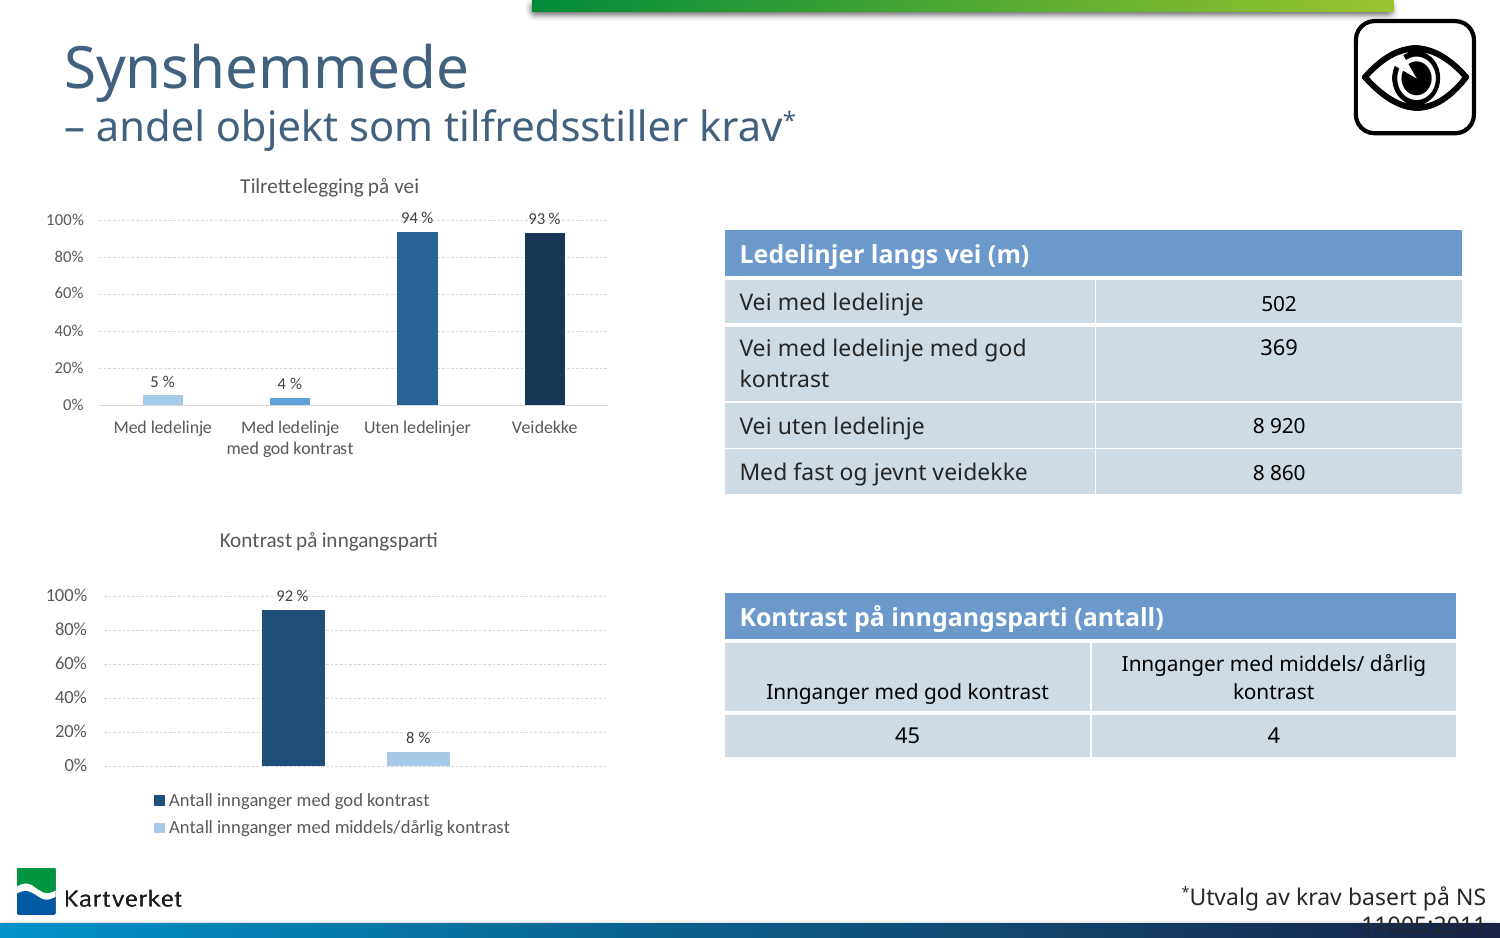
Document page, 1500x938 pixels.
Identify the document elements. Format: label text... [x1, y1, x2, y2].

table_cell 4 [1092, 715, 1456, 757]
table_cell 8 920 [1096, 403, 1462, 448]
table_cell 8 860 [1096, 449, 1462, 494]
table_header Ledelinjer langs vei (m) [725, 230, 1462, 276]
picture [41, 520, 617, 846]
table_cell Innganger med middels/ dårlig kontrast [1092, 643, 1456, 711]
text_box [1355, 20, 1475, 134]
table_cell 369 [1096, 327, 1462, 401]
text_box Synshemmede – andel objekt som tilfredsstiller krav* [49, 24, 1431, 158]
table_cell Vei med ledelinje med god kontrast [725, 327, 1095, 401]
table_cell 502 [1096, 280, 1462, 323]
table_cell Innganger med god kontrast [725, 643, 1090, 711]
table_cell Vei med ledelinje [725, 280, 1095, 323]
text_box *Utvalg av krav basert på NS 11005:2011 [1068, 873, 1500, 938]
table_header Kontrast på inngangsparti (antall) [725, 593, 1456, 639]
table_cell Med fast og jevnt veidekke [725, 449, 1095, 494]
picture [41, 166, 618, 492]
table_cell 45 [725, 715, 1090, 757]
table_cell Vei uten ledelinje [725, 403, 1095, 448]
